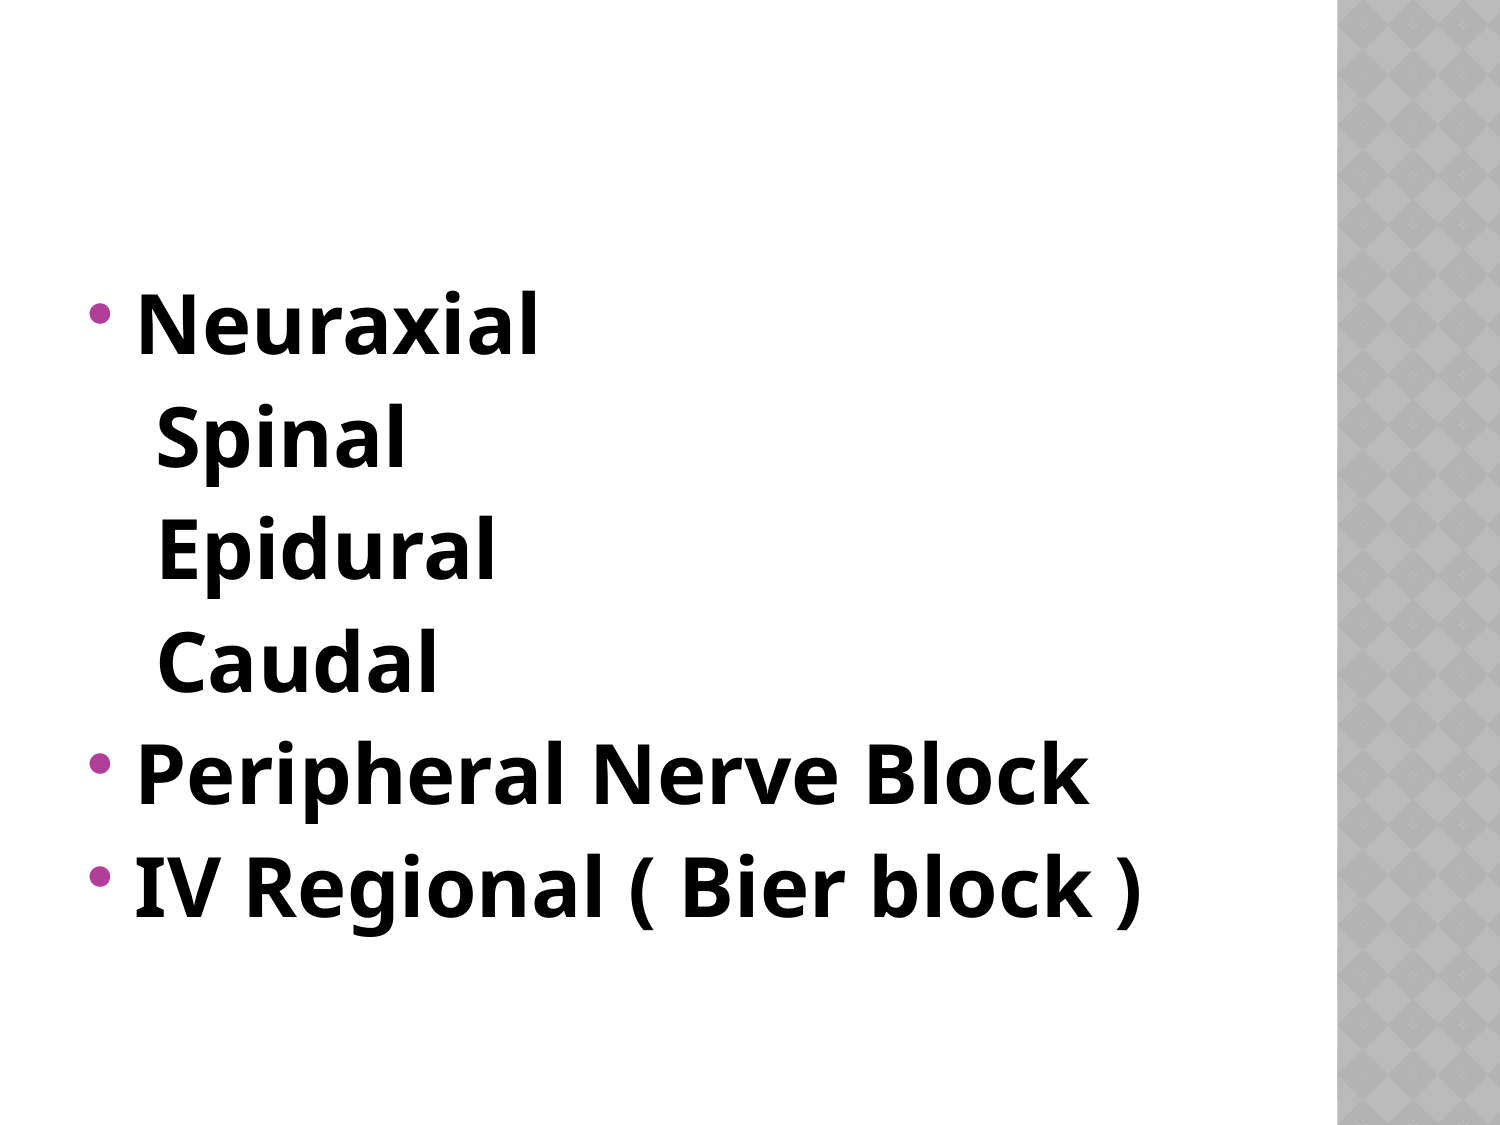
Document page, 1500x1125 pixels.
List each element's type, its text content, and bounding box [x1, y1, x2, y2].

list Neuraxial Spinal Epidural Caudal Peripheral Nerve Block IV Regional ( Bier block ) [75, 264, 1263, 1059]
